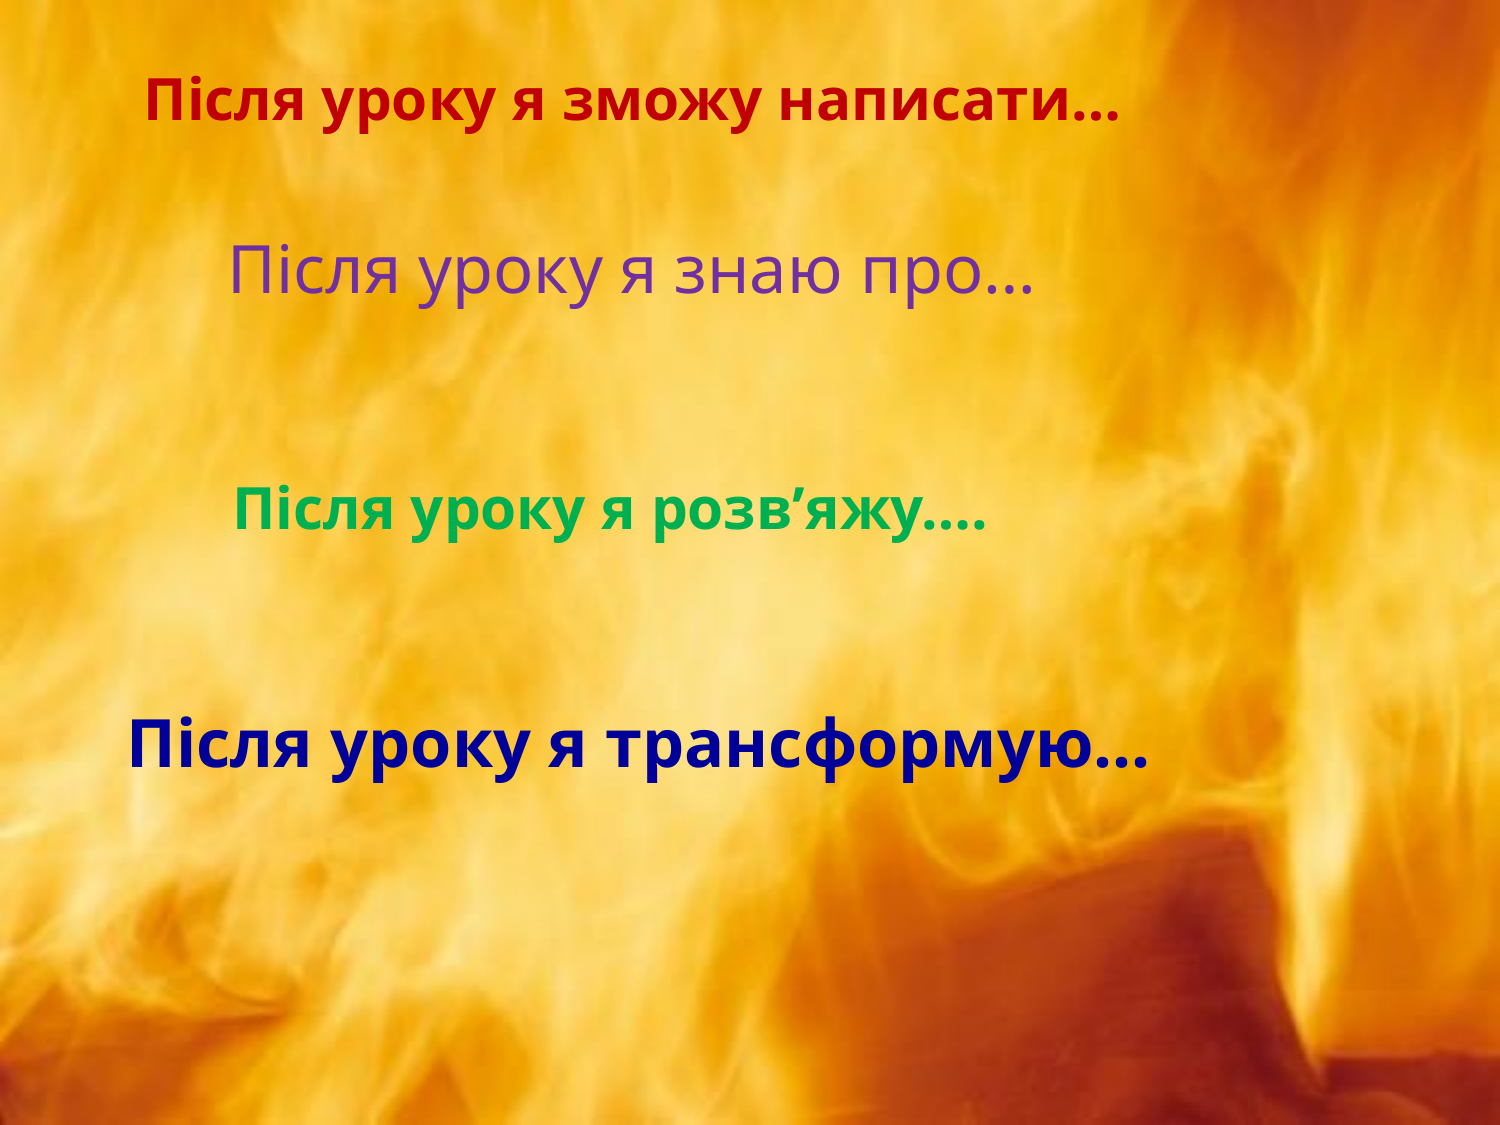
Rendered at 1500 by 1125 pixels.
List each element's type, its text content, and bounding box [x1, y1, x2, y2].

picture [0, 0, 1500, 1125]
text_box Після уроку я знаю про… [212, 219, 1052, 315]
text_box Після уроку я розв’яжу…. [217, 464, 1003, 549]
text_box Після уроку я трансформую… [112, 693, 1500, 789]
text_box Після уроку я зможу написати… [128, 54, 1136, 140]
